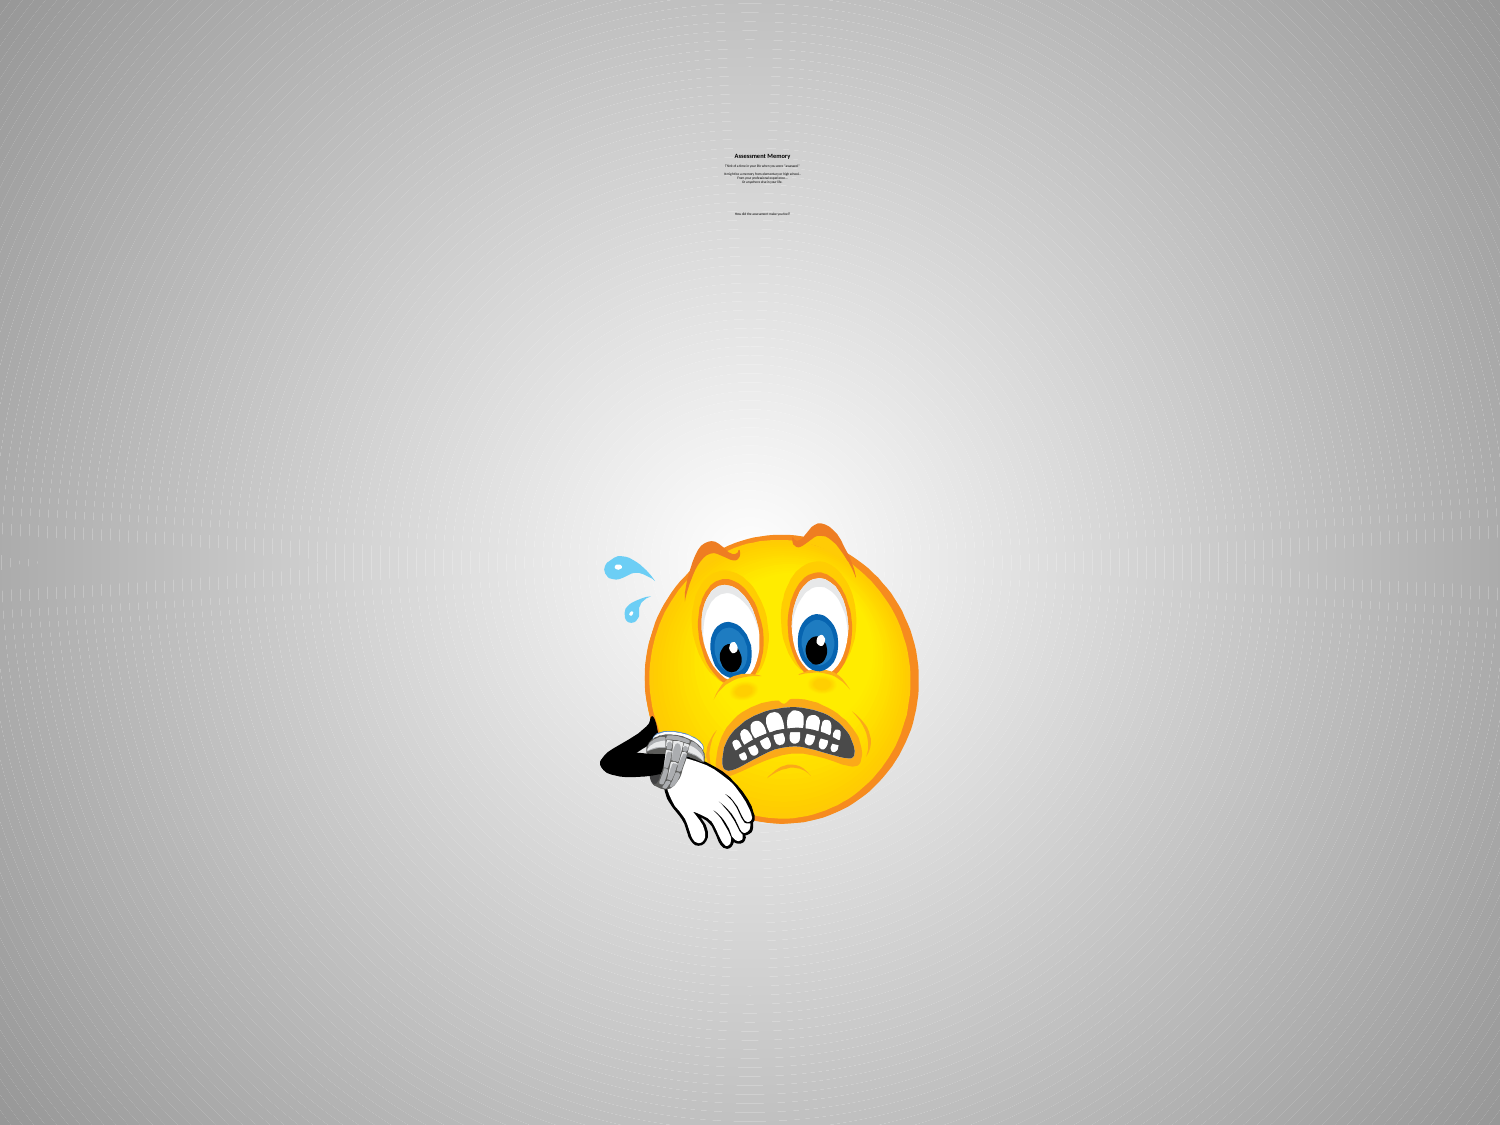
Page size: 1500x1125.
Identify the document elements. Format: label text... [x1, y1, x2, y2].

title Assessment Memory Think of a time in your life when you were “assessed.” It might be a memory from elementary or high school… From your professional experience… Or anywhere else in your life. How did the assessment make you feel? [87, 87, 1438, 228]
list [599, 523, 919, 850]
